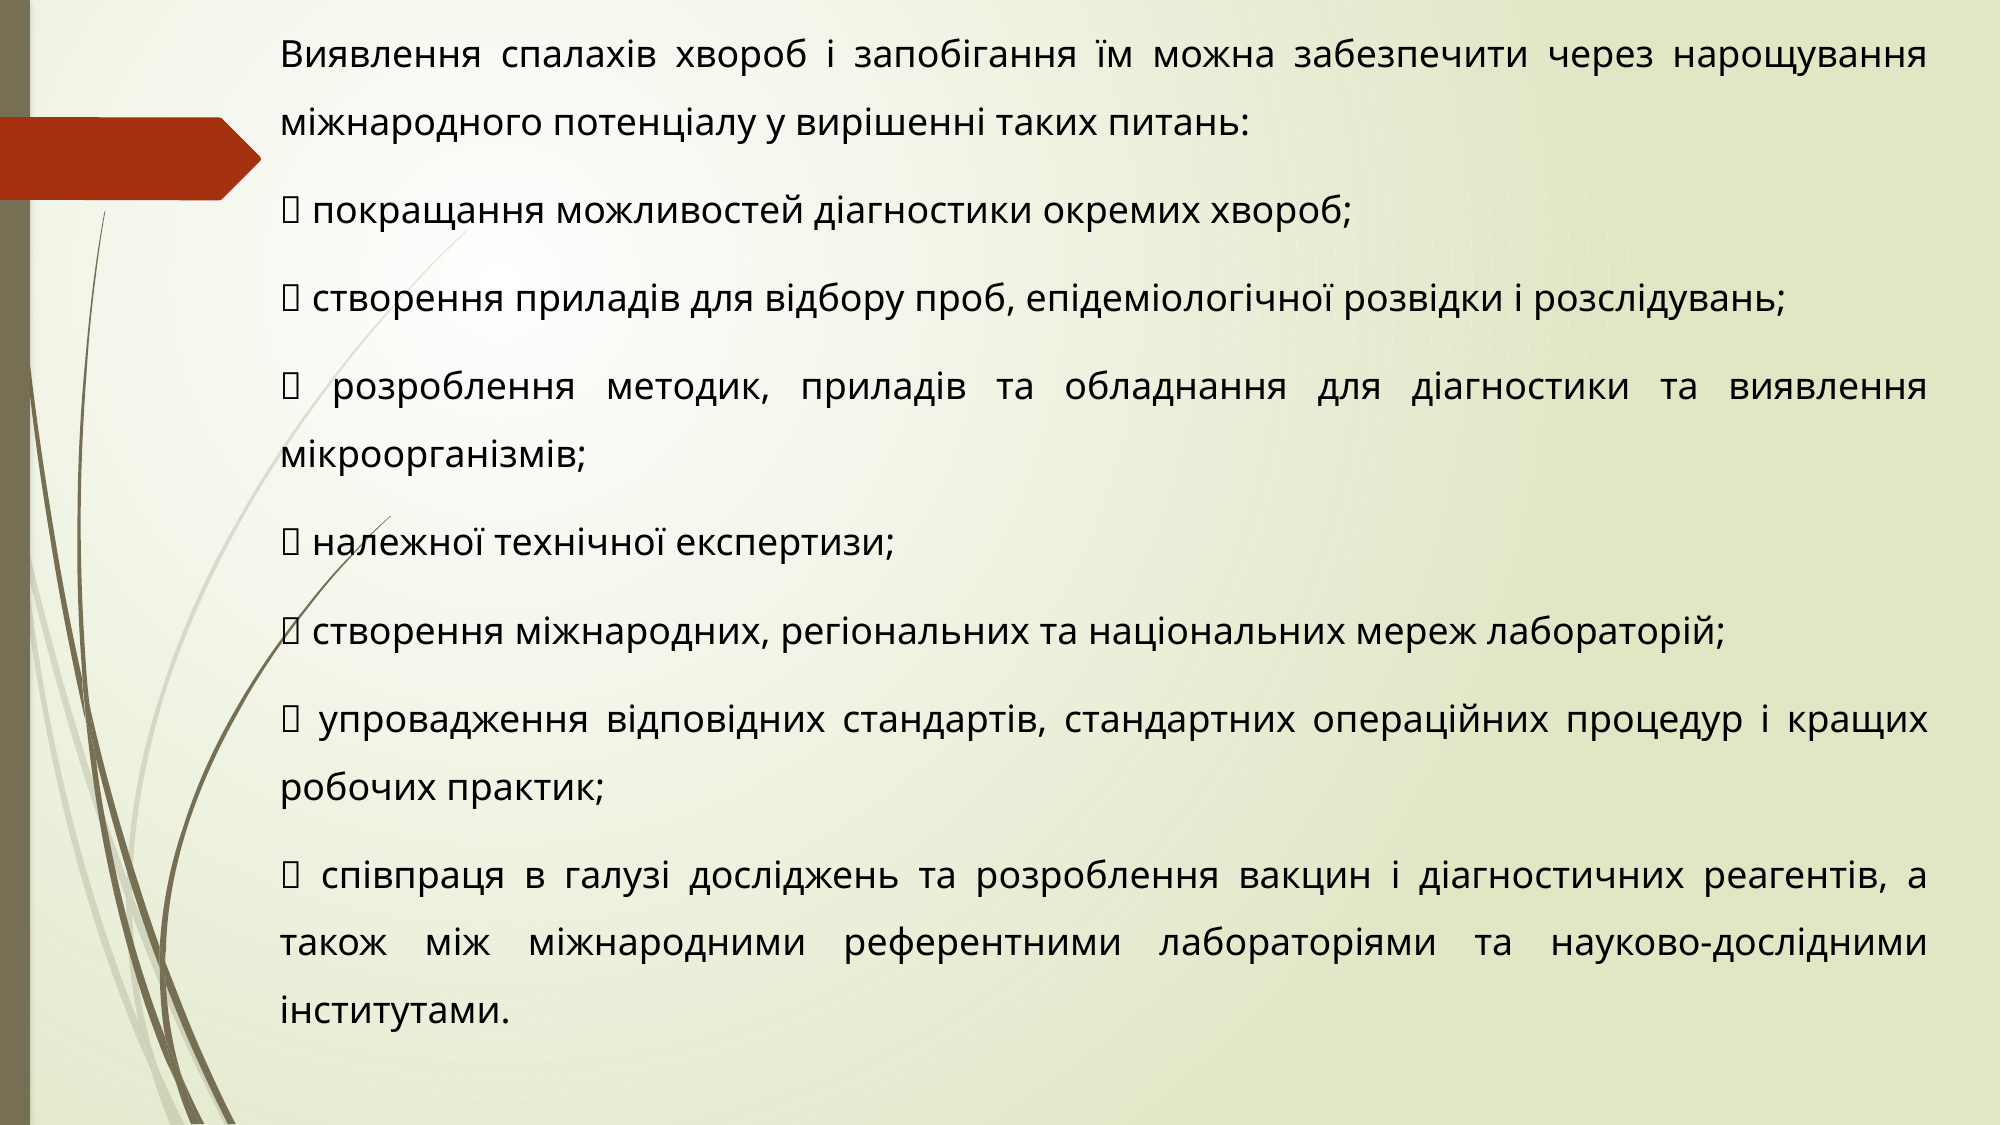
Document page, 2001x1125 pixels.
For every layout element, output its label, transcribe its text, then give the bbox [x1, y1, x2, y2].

list Виявлення спалахів хвороб і запобігання їм можна забезпечити через нарощування міжнародного потенціалу у вирішенні таких питань:  покращання можливостей діагностики окремих хвороб;  створення приладів для відбору проб, епідеміологічної розвідки і розслідувань;  розроблення методик, приладів та обладнання для діагностики та виявлення мікроорганізмів;  належної технічної експертизи;  створення міжнародних, регіональних та національних мереж лабораторій;  упровадження відповідних стандартів, стандартних операційних процедур і кращих робочих практик;  співпраця в галузі досліджень та розроблення вакцин і діагностичних реагентів, а також між міжнародними референтними лабораторіями та науково-дослідними інститутами. [264, 0, 1945, 1003]
